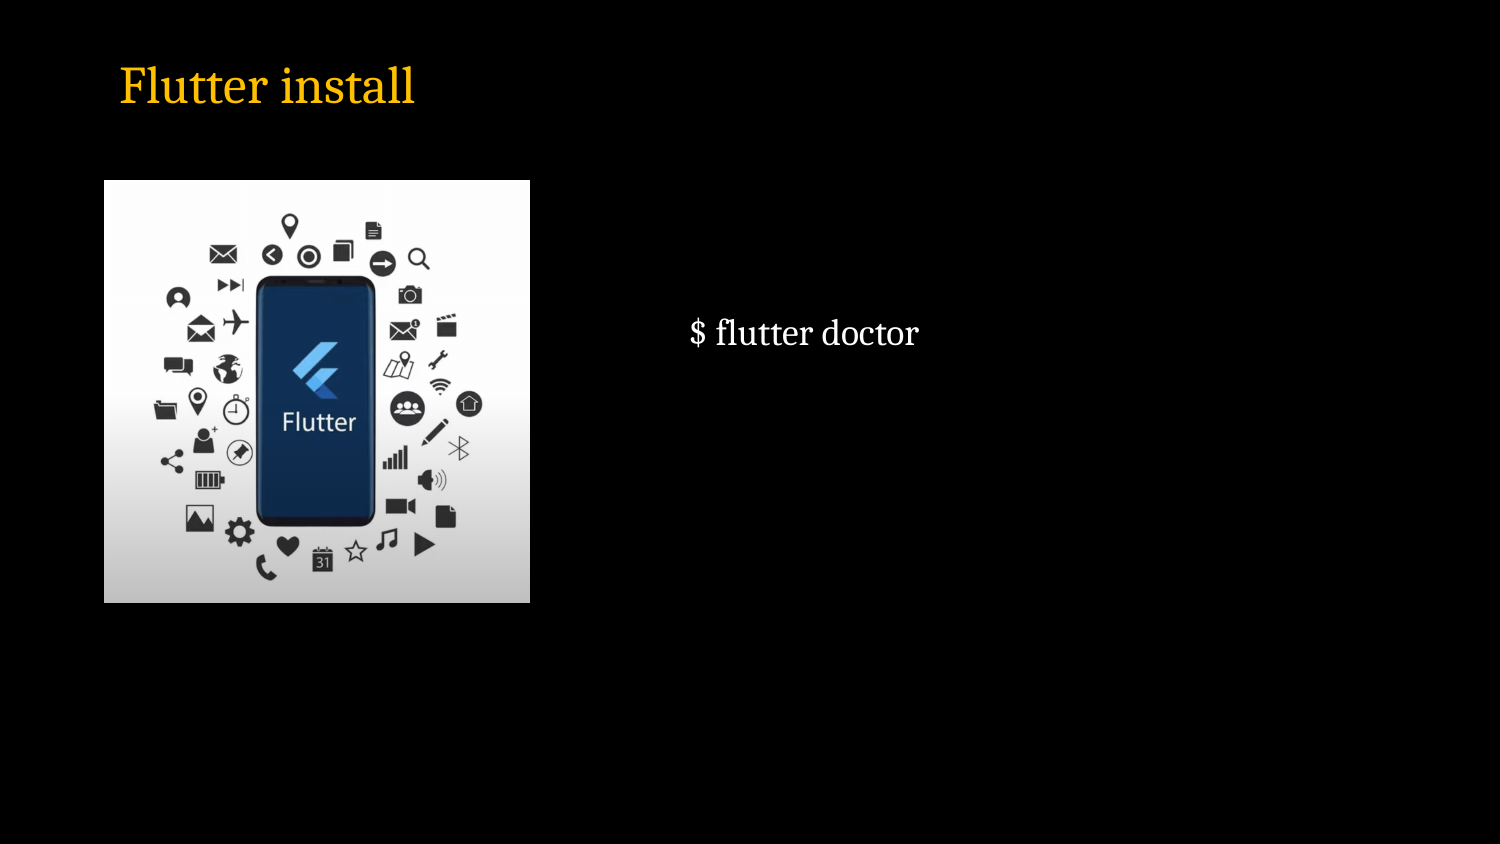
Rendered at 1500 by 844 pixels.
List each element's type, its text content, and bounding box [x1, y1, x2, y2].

text_box $ flutter doctor [673, 300, 935, 360]
picture [104, 180, 530, 603]
title Flutter install [104, 49, 1270, 181]
